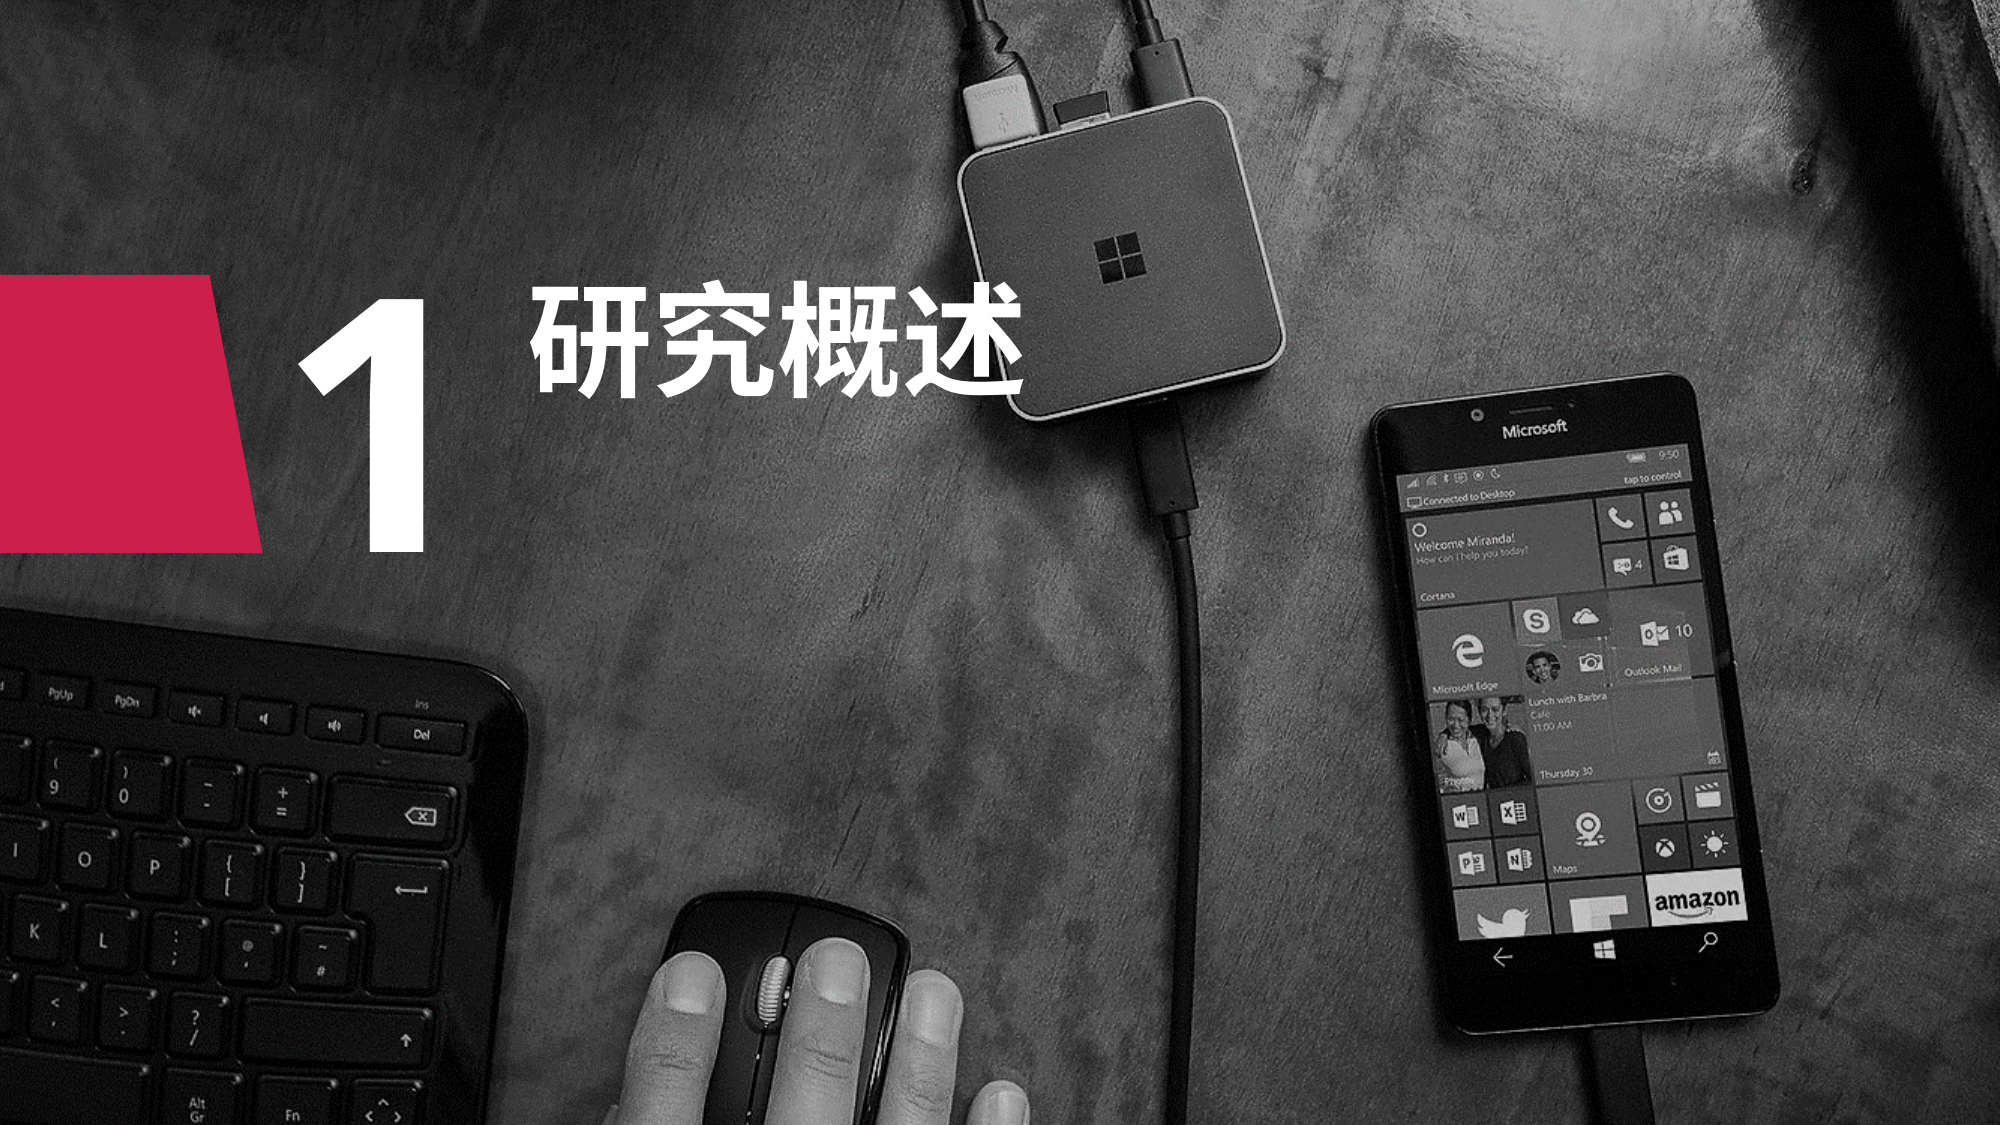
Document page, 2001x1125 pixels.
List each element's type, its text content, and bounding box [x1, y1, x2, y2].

list 1 [262, 238, 513, 600]
list 研究概述 [512, 272, 1569, 432]
picture [0, 0, 2000, 1125]
